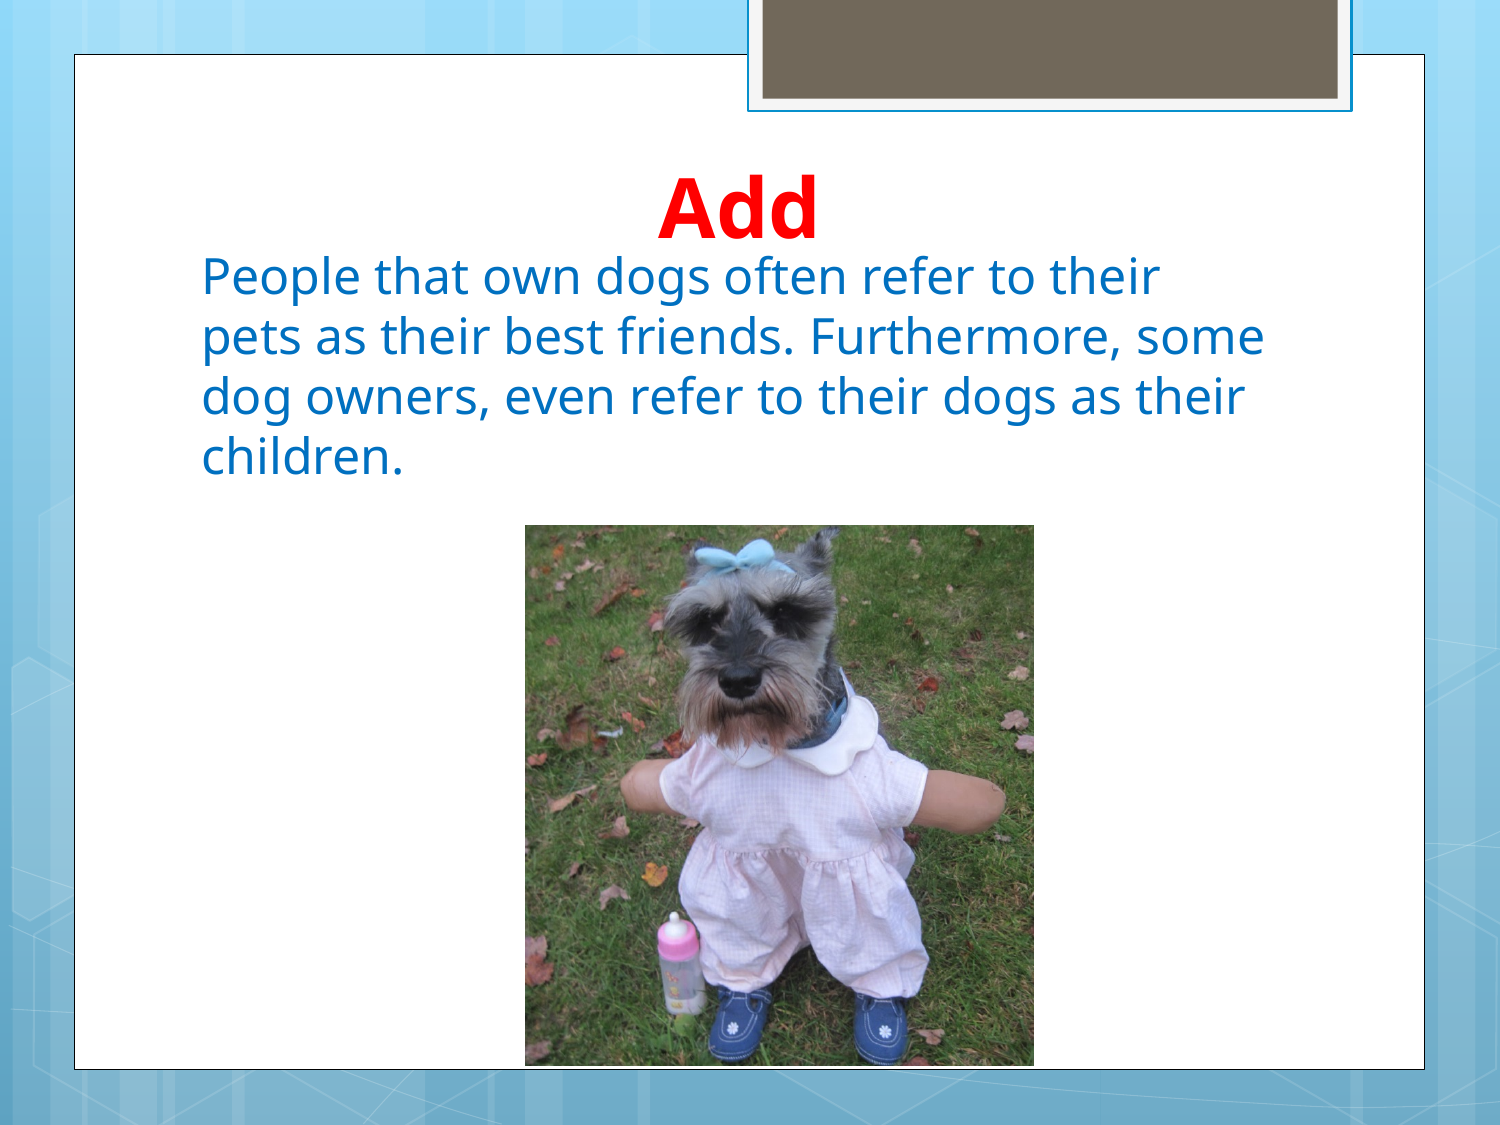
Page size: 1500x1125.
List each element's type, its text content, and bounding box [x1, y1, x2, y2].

picture [524, 524, 1034, 1067]
title Add [174, 75, 1328, 263]
list People that own dogs often refer to their pets as their best friends. Furthermore, some dog owners, even refer to their dogs as their children. [174, 237, 1287, 813]
